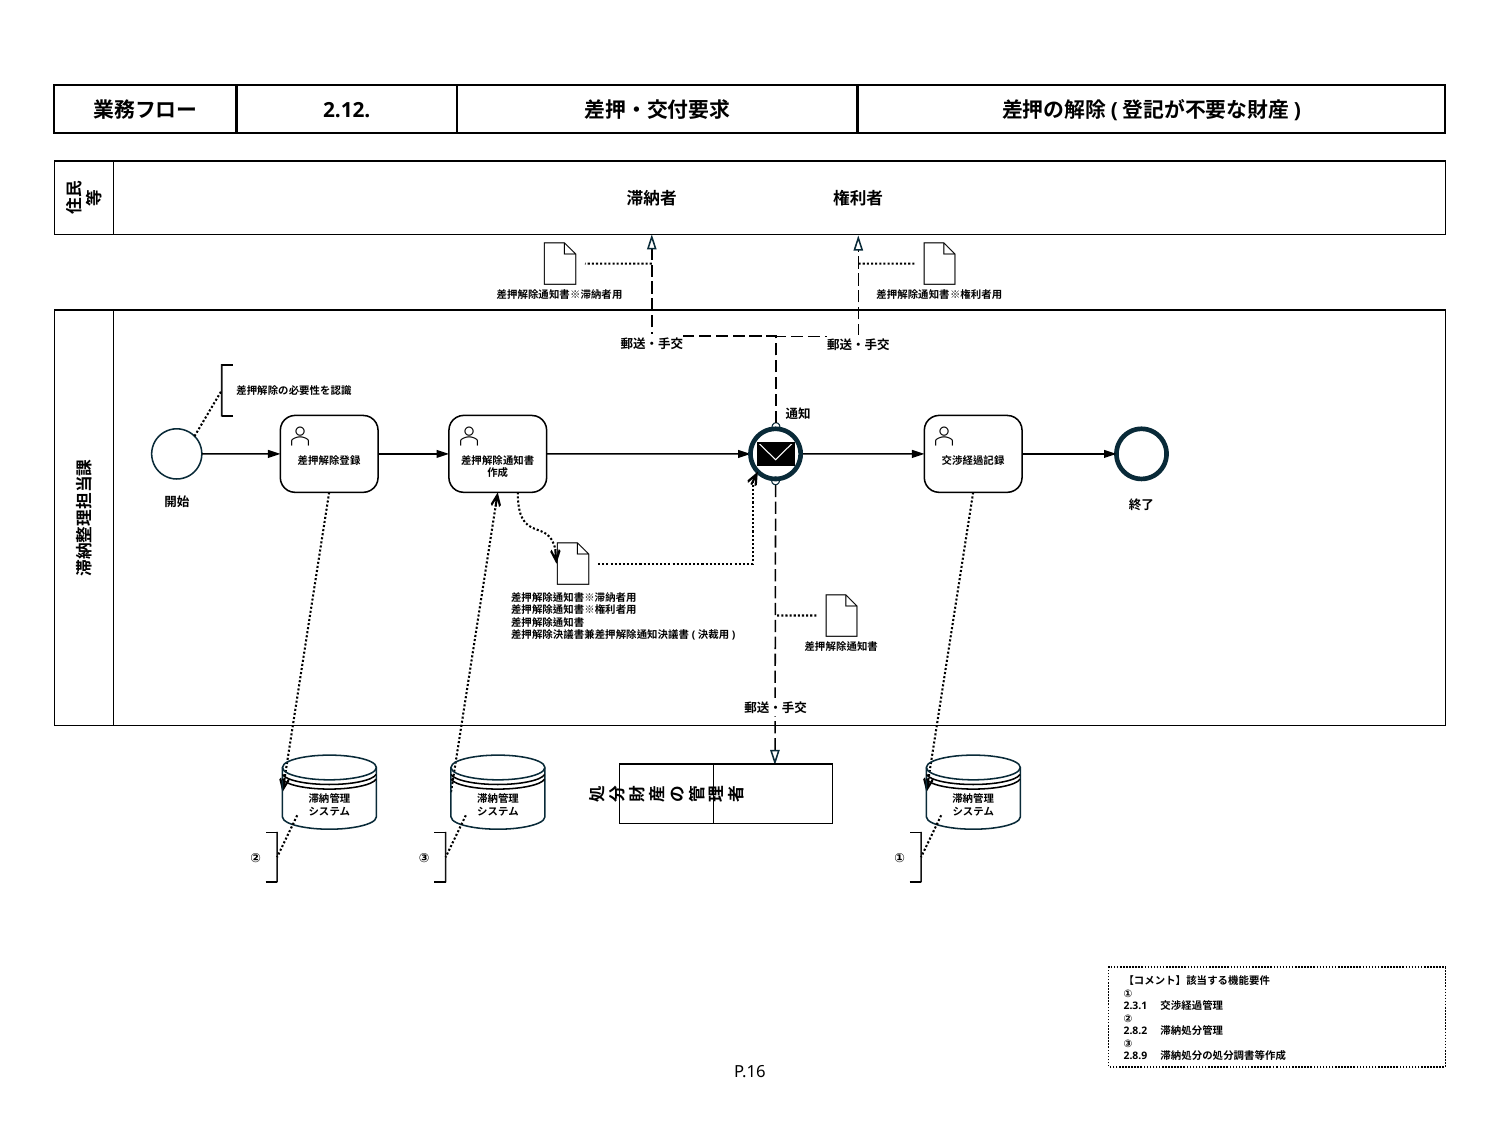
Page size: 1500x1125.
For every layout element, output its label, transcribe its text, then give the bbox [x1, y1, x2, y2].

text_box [281, 754, 377, 830]
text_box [53, 160, 1447, 236]
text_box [619, 763, 834, 825]
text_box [53, 309, 1447, 727]
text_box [923, 414, 1023, 493]
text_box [279, 437, 379, 493]
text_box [173, 814, 298, 883]
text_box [594, 236, 916, 309]
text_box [597, 471, 759, 565]
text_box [749, 428, 802, 480]
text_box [817, 814, 942, 883]
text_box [857, 237, 1022, 328]
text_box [193, 364, 401, 437]
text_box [53, 84, 1447, 134]
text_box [759, 589, 924, 680]
slide_number P.16 [581, 1042, 919, 1103]
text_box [341, 814, 467, 883]
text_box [495, 491, 599, 631]
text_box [925, 754, 1021, 830]
text_box 【コメント】該当する機能要件 ① 2.3.1 交渉経過管理 ② 2.8.2 滞納処分管理 ③ 2.8.9 滞納処分の処分調書等作成 [1107, 966, 1447, 1068]
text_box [448, 414, 548, 493]
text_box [478, 237, 653, 328]
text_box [450, 754, 546, 830]
